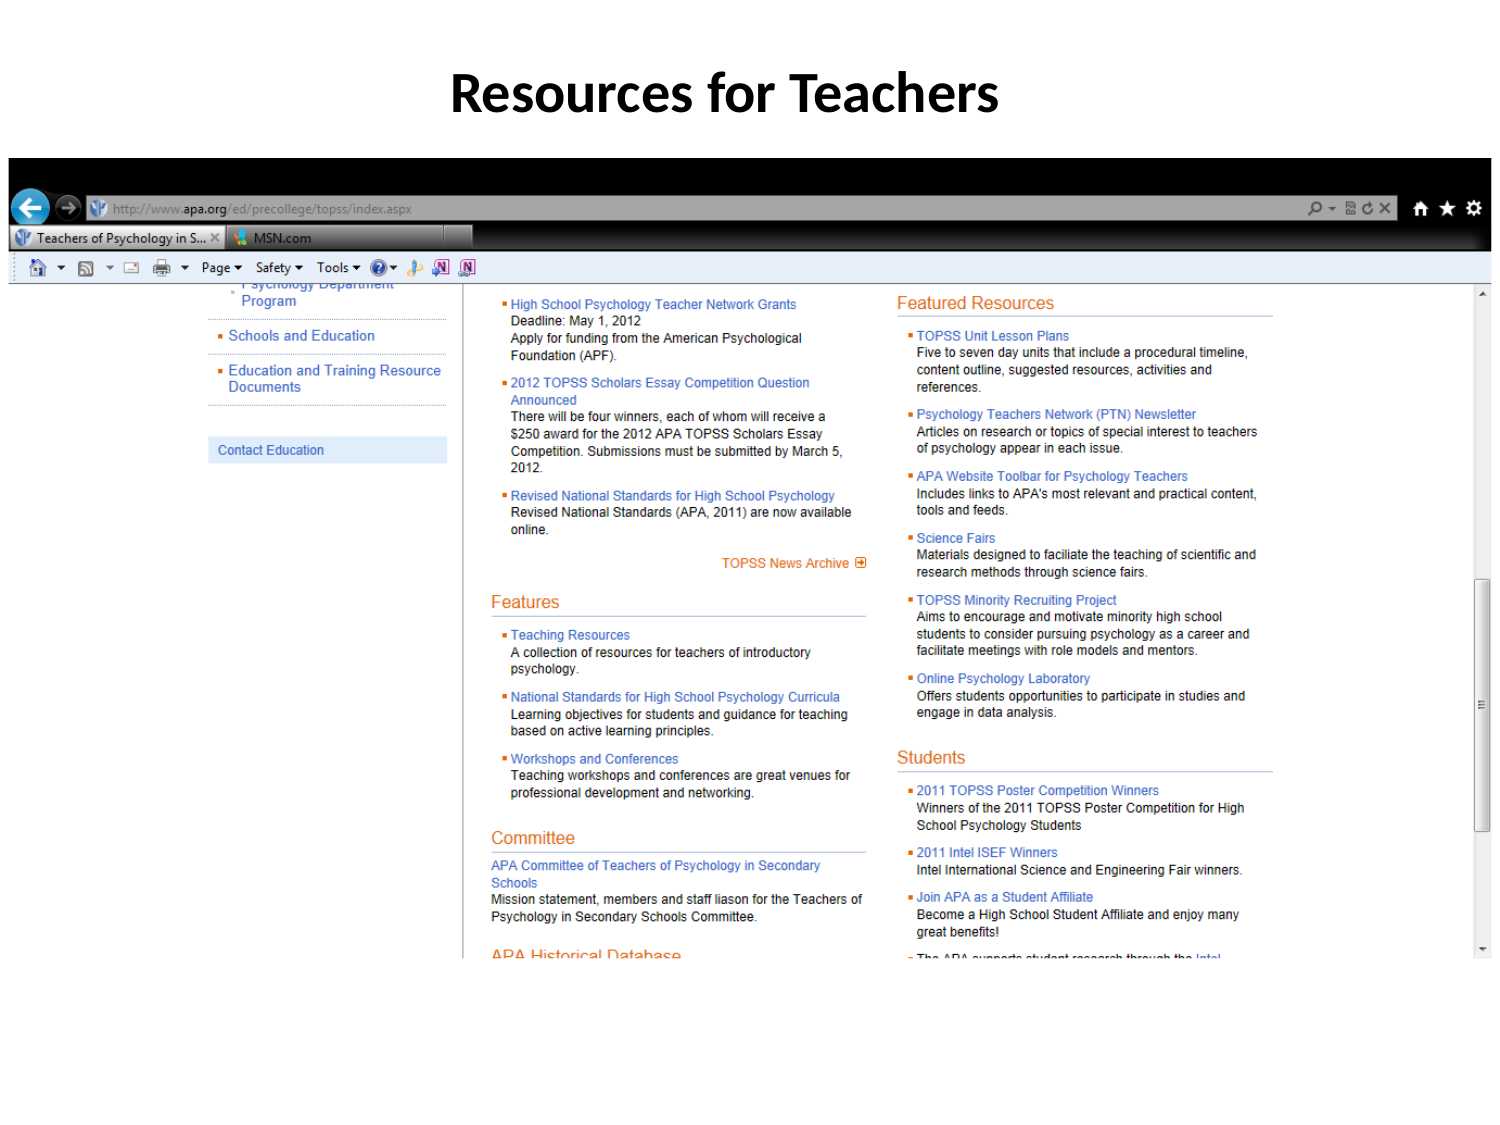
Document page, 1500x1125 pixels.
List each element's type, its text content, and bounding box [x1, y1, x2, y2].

picture [0, 158, 1500, 967]
text_box Resources for Teachers [75, 46, 1375, 132]
